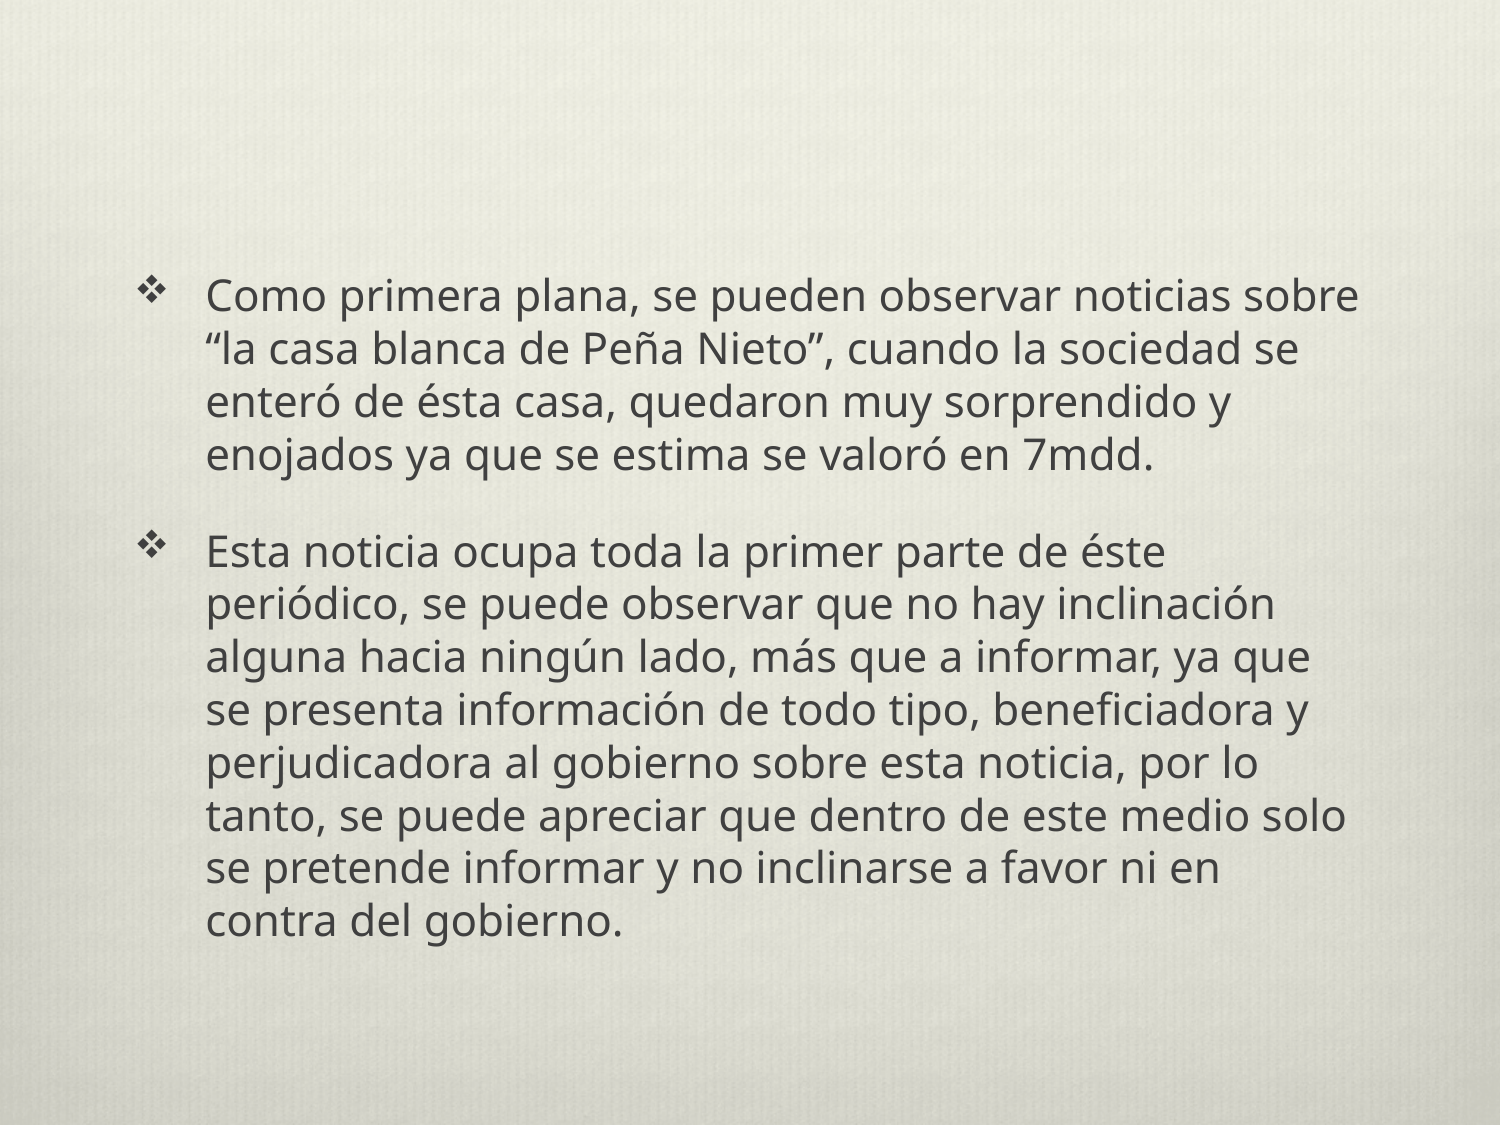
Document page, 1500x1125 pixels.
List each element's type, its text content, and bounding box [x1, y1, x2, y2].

list Como primera plana, se pueden observar noticias sobre “la casa blanca de Peña Nieto”, cuando la sociedad se enteró de ésta casa, quedaron muy sorprendido y enojados ya que se estima se valoró en 7mdd. Esta noticia ocupa toda la primer parte de éste periódico, se puede observar que no hay inclinación alguna hacia ningún lado, más que a informar, ya que se presenta información de todo tipo, beneficiadora y perjudicadora al gobierno sobre esta noticia, por lo tanto, se puede apreciar que dentro de este medio solo se pretende informar y no inclinarse a favor ni en contra del gobierno. [119, 260, 1381, 1011]
